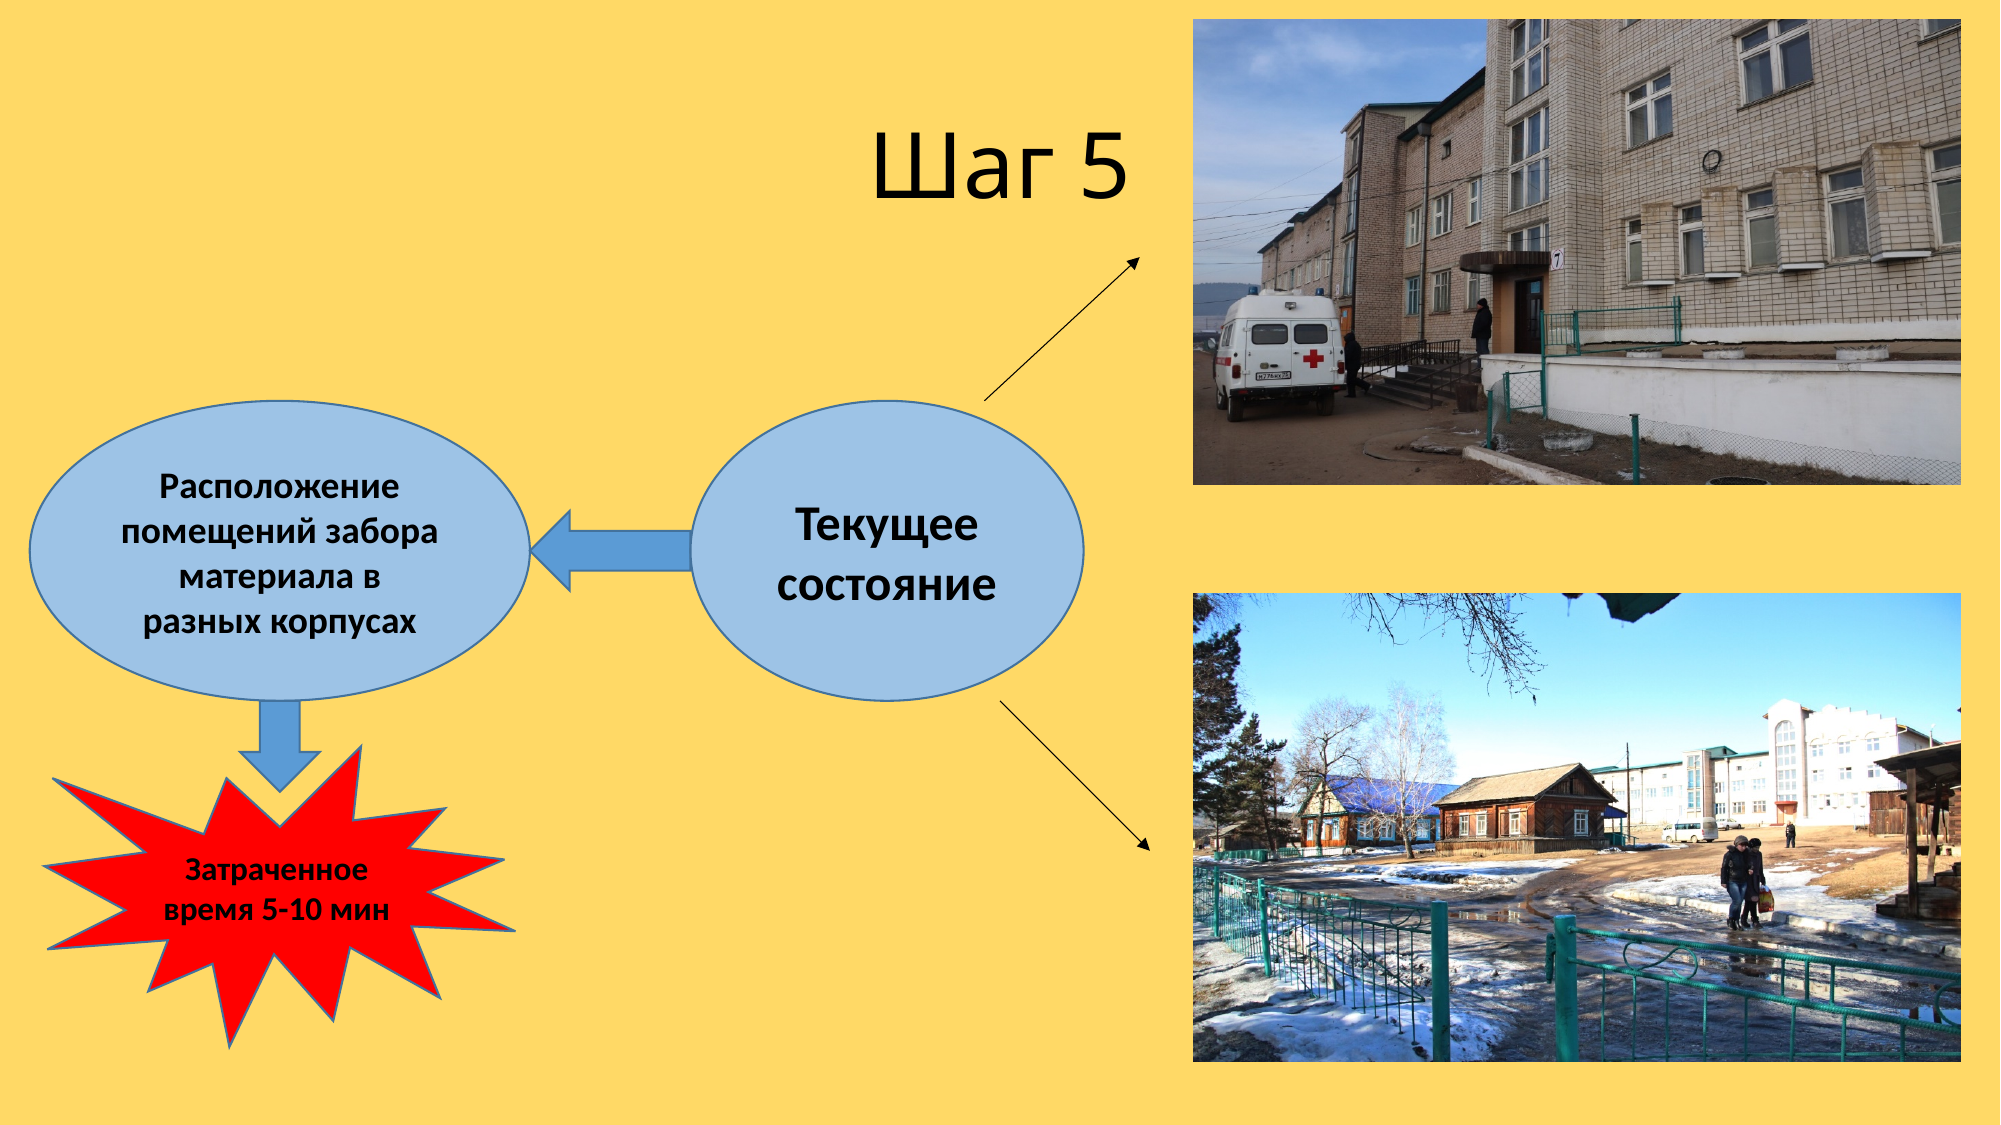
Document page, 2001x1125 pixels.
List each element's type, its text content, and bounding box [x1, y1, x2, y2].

text_box Расположение помещений забора материала в разных корпусах [28, 399, 531, 702]
picture [1193, 593, 1961, 1062]
picture [1193, 19, 1961, 485]
text_box Затраченное время 5-10 мин [41, 743, 516, 1051]
text_box [237, 699, 323, 794]
text_box [528, 508, 691, 594]
title Шаг 5 [137, 59, 1193, 278]
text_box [999, 700, 1150, 851]
text_box Текущее состояние [689, 399, 1085, 702]
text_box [984, 257, 1140, 401]
